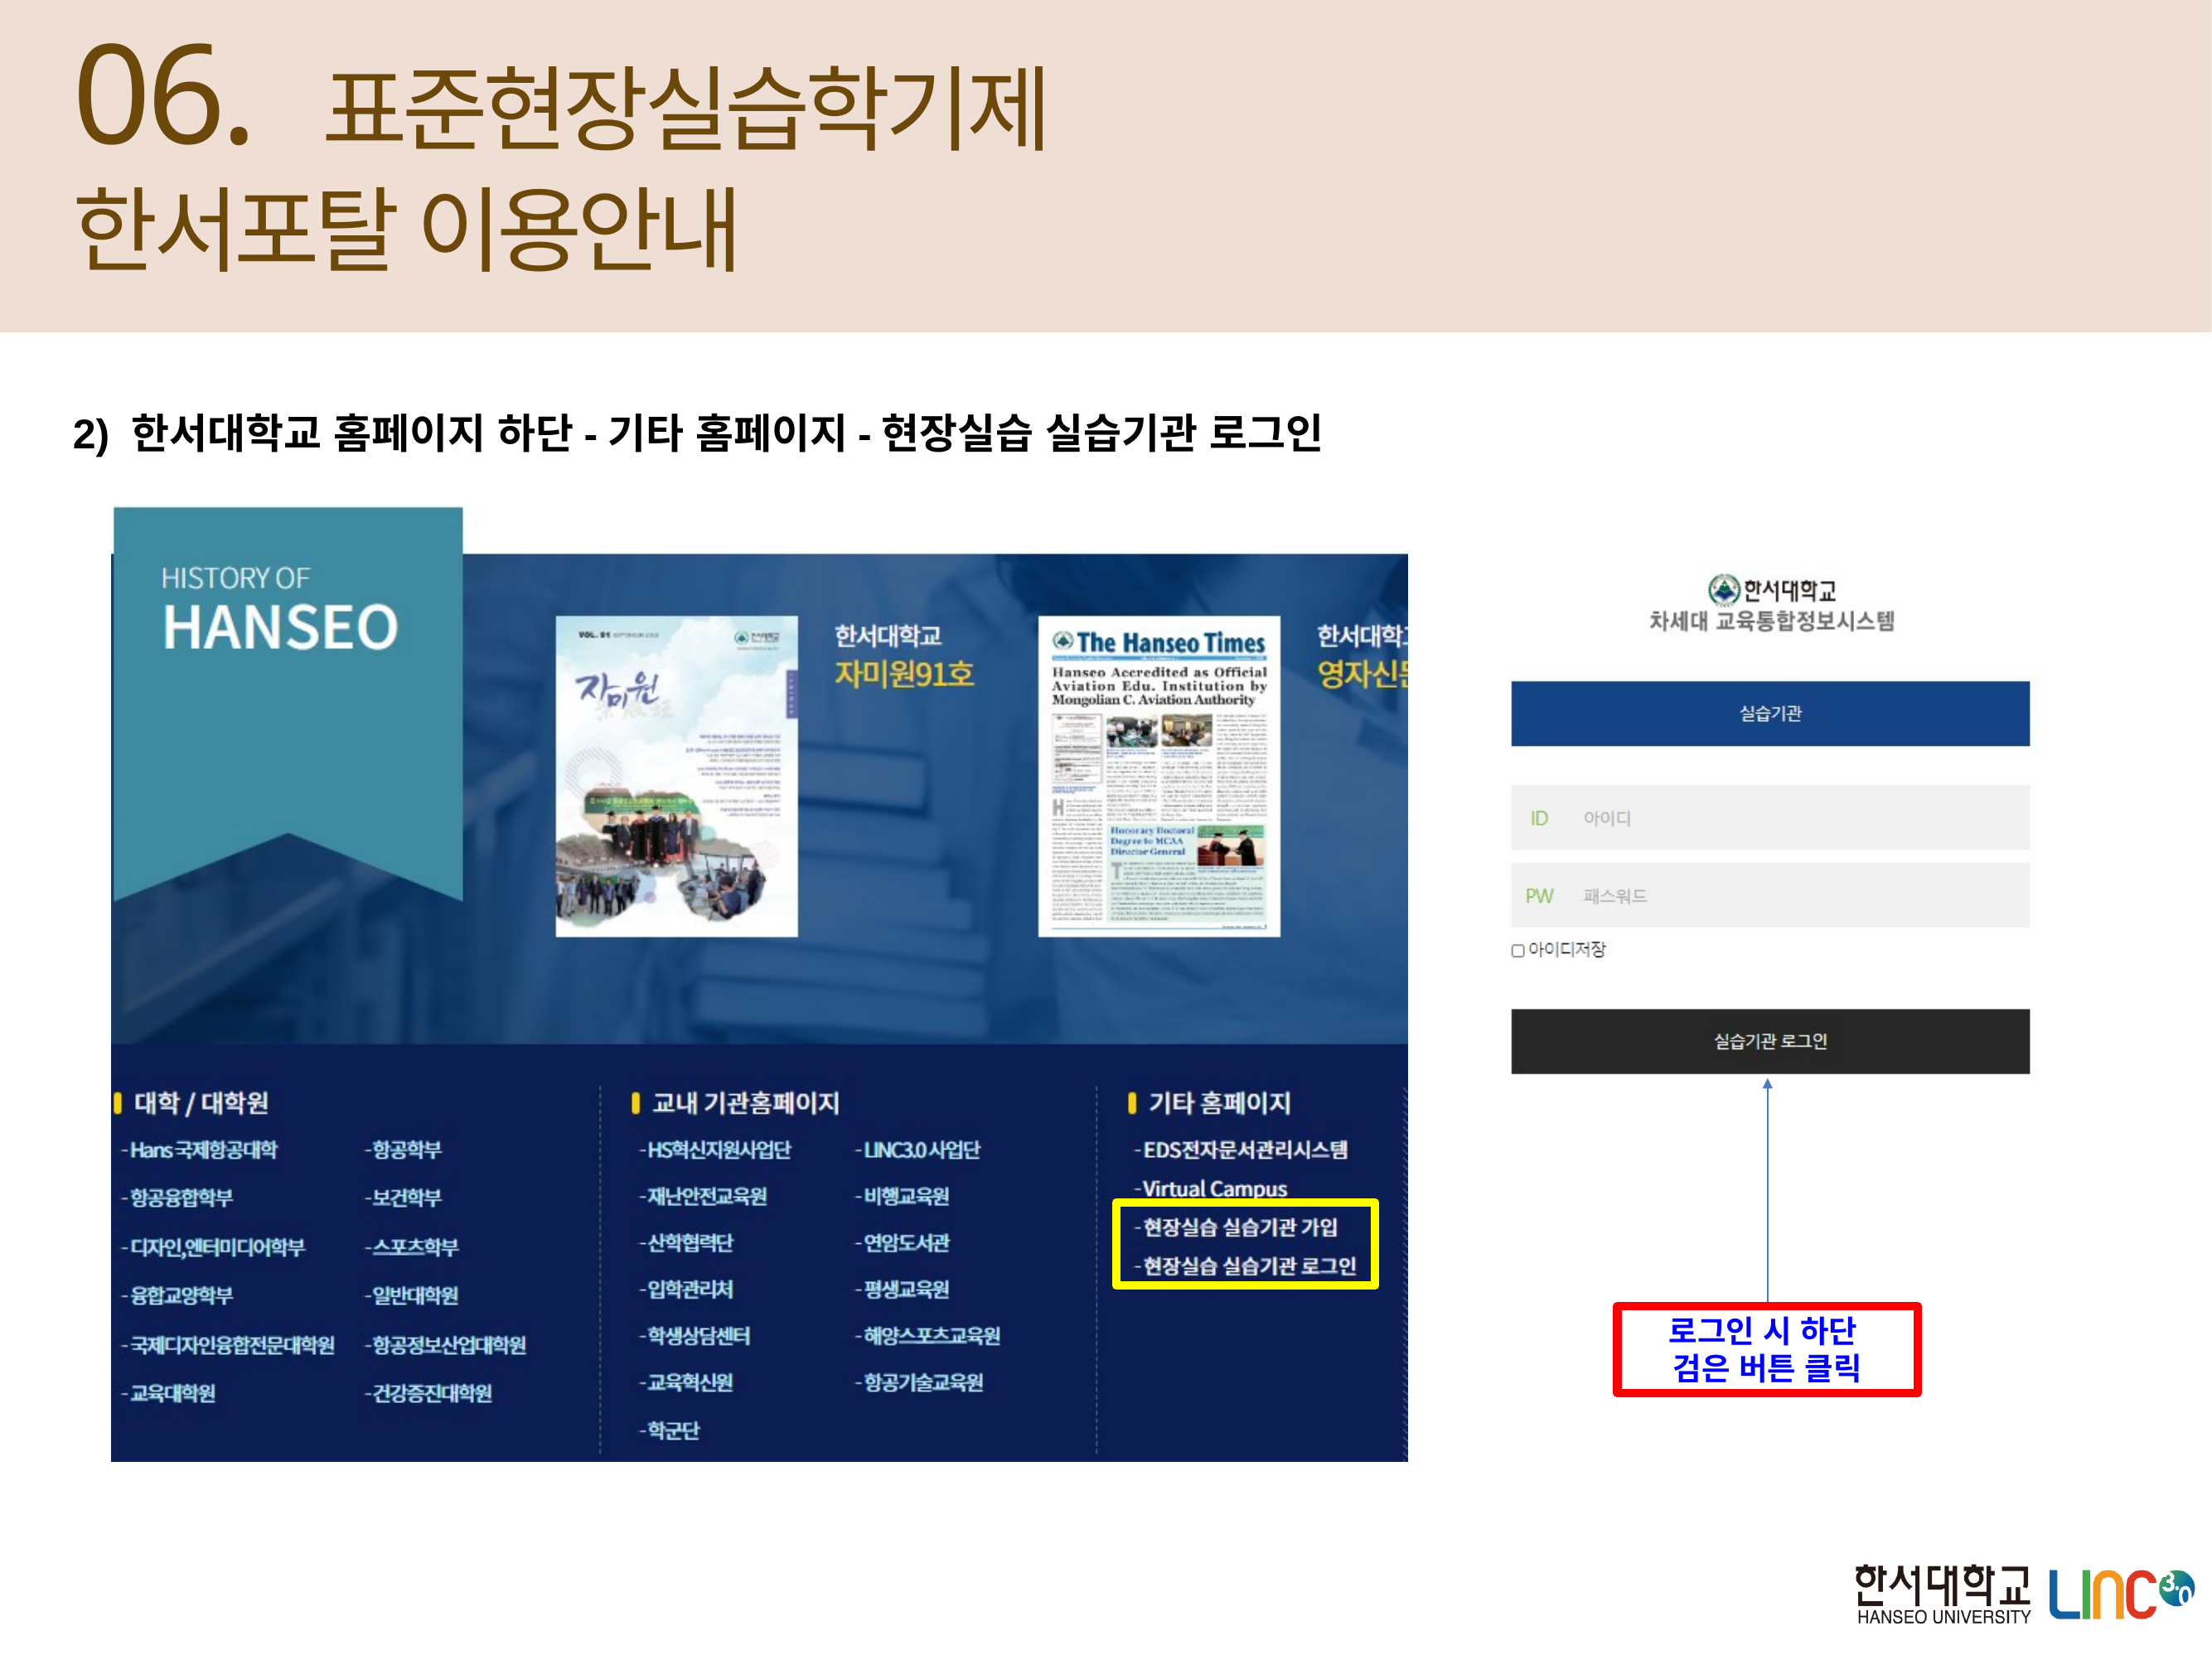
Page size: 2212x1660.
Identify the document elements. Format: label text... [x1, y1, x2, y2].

picture [1845, 1547, 2205, 1638]
text_box [0, 0, 2212, 334]
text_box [111, 501, 2089, 1462]
text_box 2) 한서대학교 홈페이지 하단-기타 홈페이지-현장실습 실습기관 로그인 [61, 376, 2182, 463]
text_box 06. 표준현장실습학기제 한서포탈 이용안내 [61, 0, 1977, 290]
